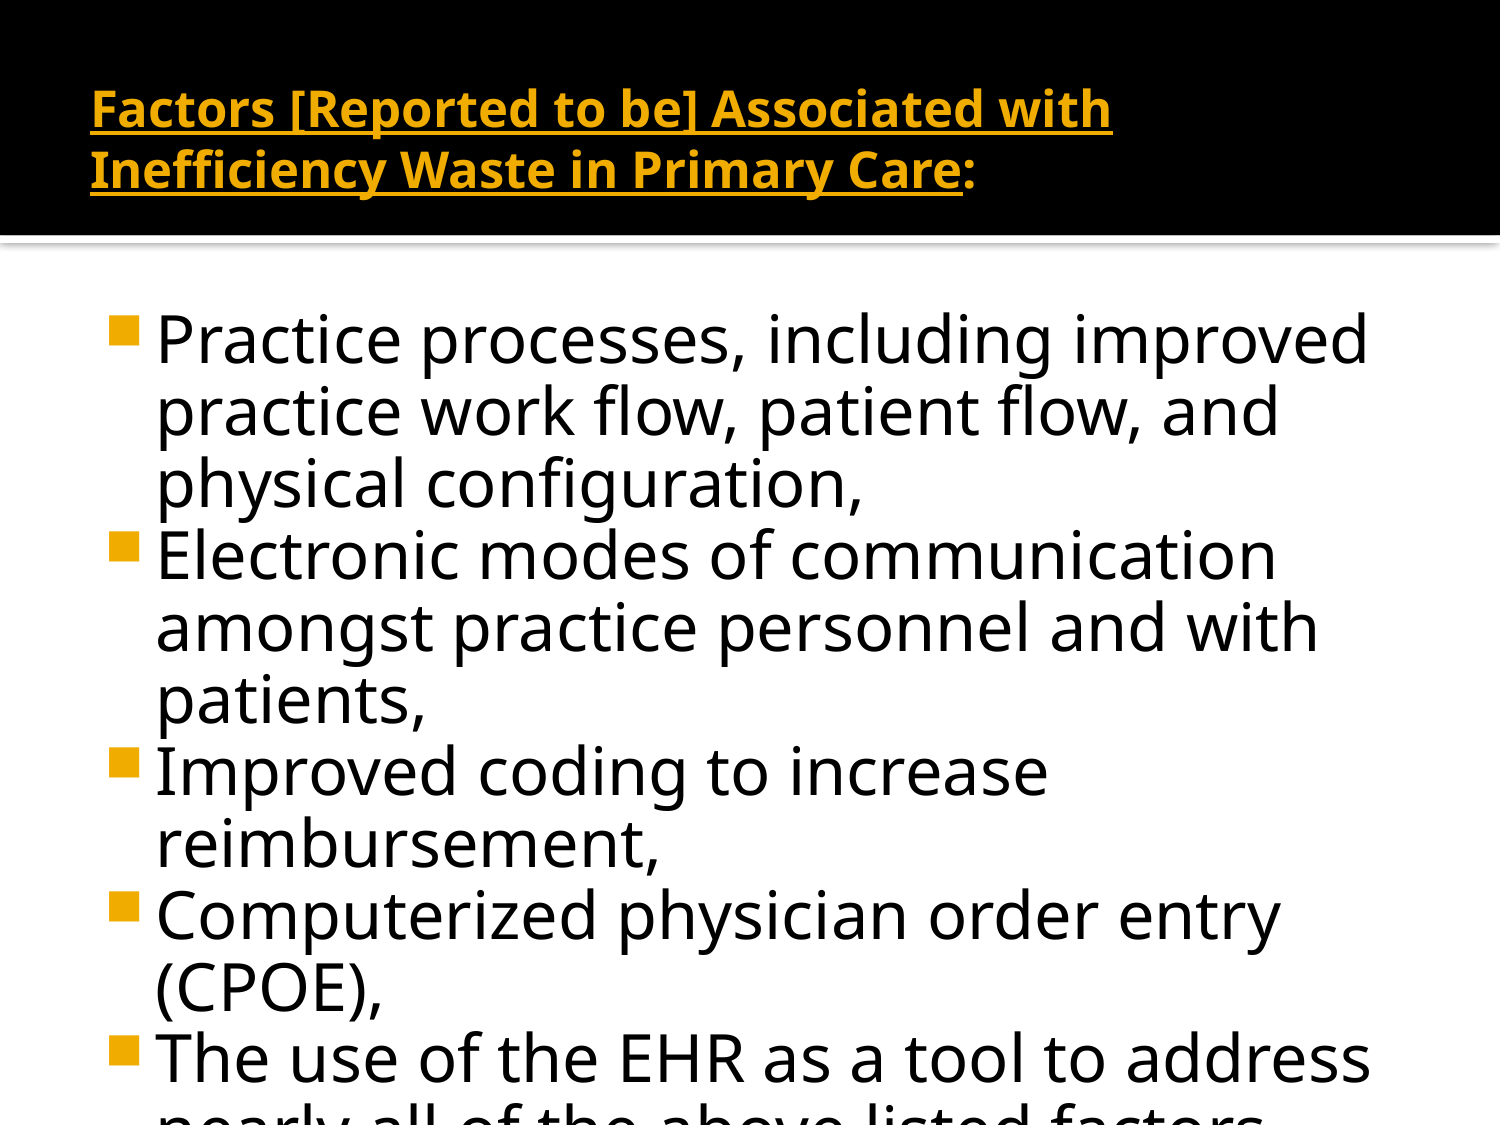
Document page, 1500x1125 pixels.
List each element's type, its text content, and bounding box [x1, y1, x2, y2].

list Practice processes, including improved practice work flow, patient flow, and physical configuration, Electronic modes of communication amongst practice personnel and with patients, Improved coding to increase reimbursement, Computerized physician order entry (CPOE), The use of the EHR as a tool to address nearly all of the above listed factors, and Practice size and complexity [74, 290, 1426, 1051]
title Factors [Reported to be] Associated with Inefficiency Waste in Primary Care: [75, 69, 1425, 275]
